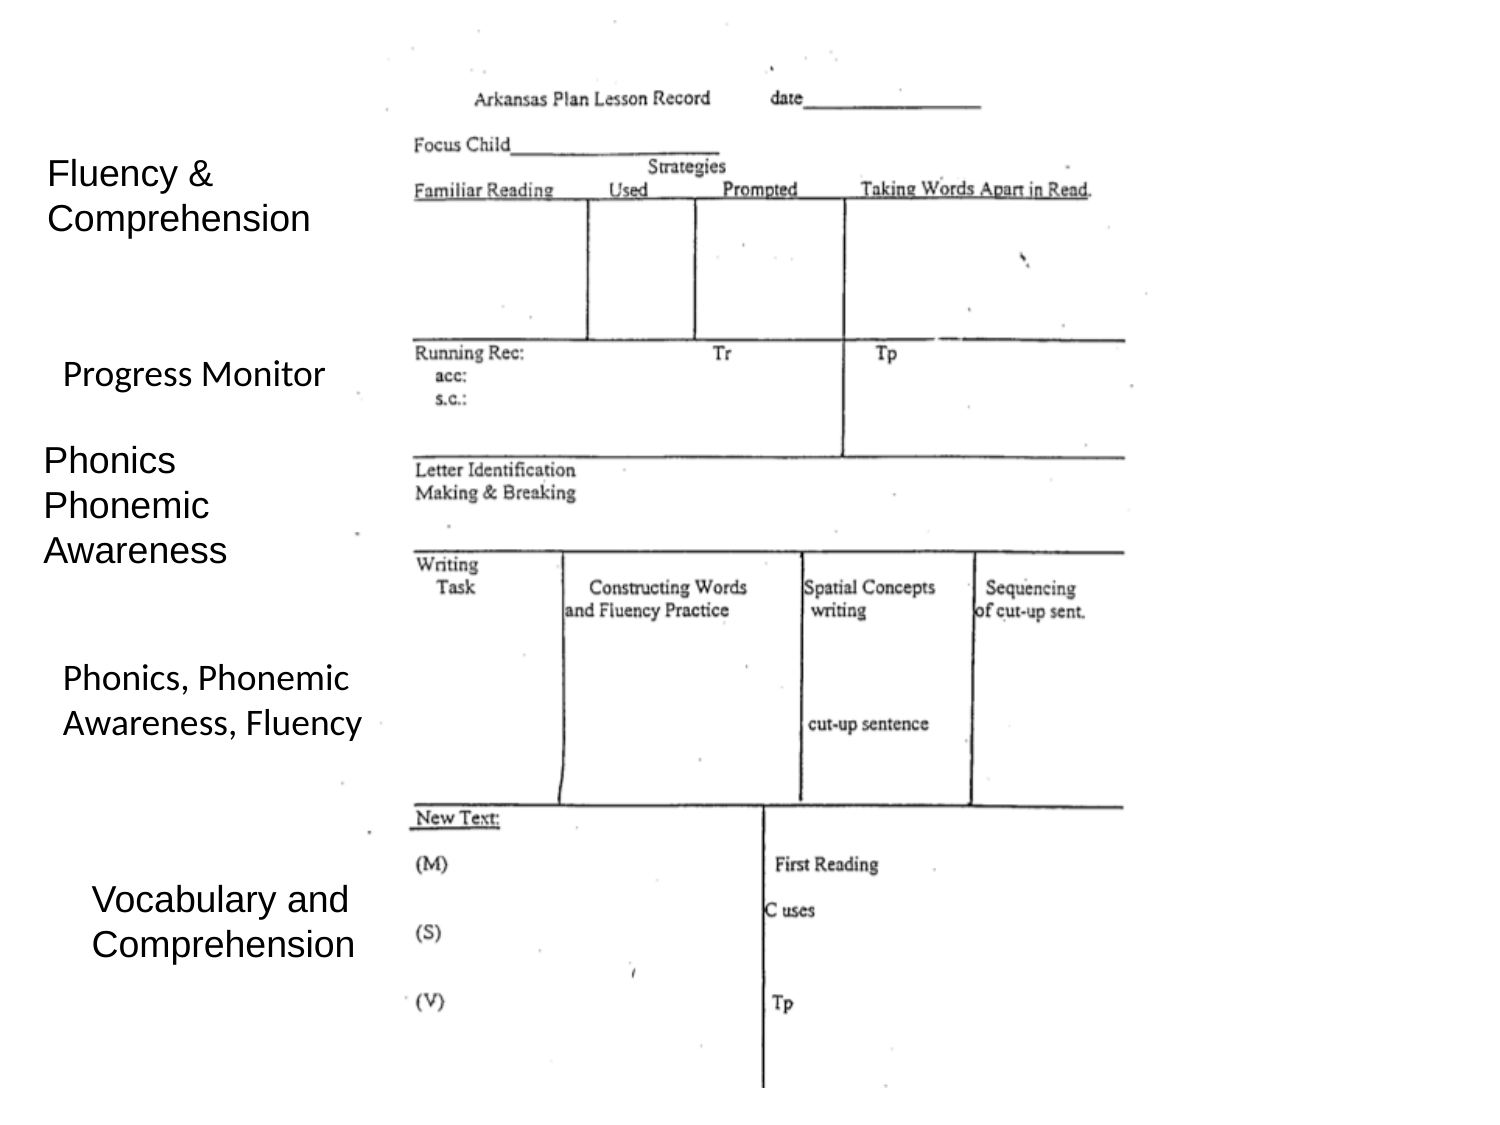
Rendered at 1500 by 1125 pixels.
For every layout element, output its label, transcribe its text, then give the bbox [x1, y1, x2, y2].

picture [329, 19, 1177, 1088]
text_box Phonics Phonemic Awareness [28, 429, 324, 579]
text_box Progress Monitor [48, 342, 324, 402]
text_box Fluency & Comprehension [32, 141, 324, 247]
text_box Phonics, Phonemic Awareness, Fluency [48, 645, 324, 751]
text_box Vocabulary and Comprehension [76, 867, 324, 973]
